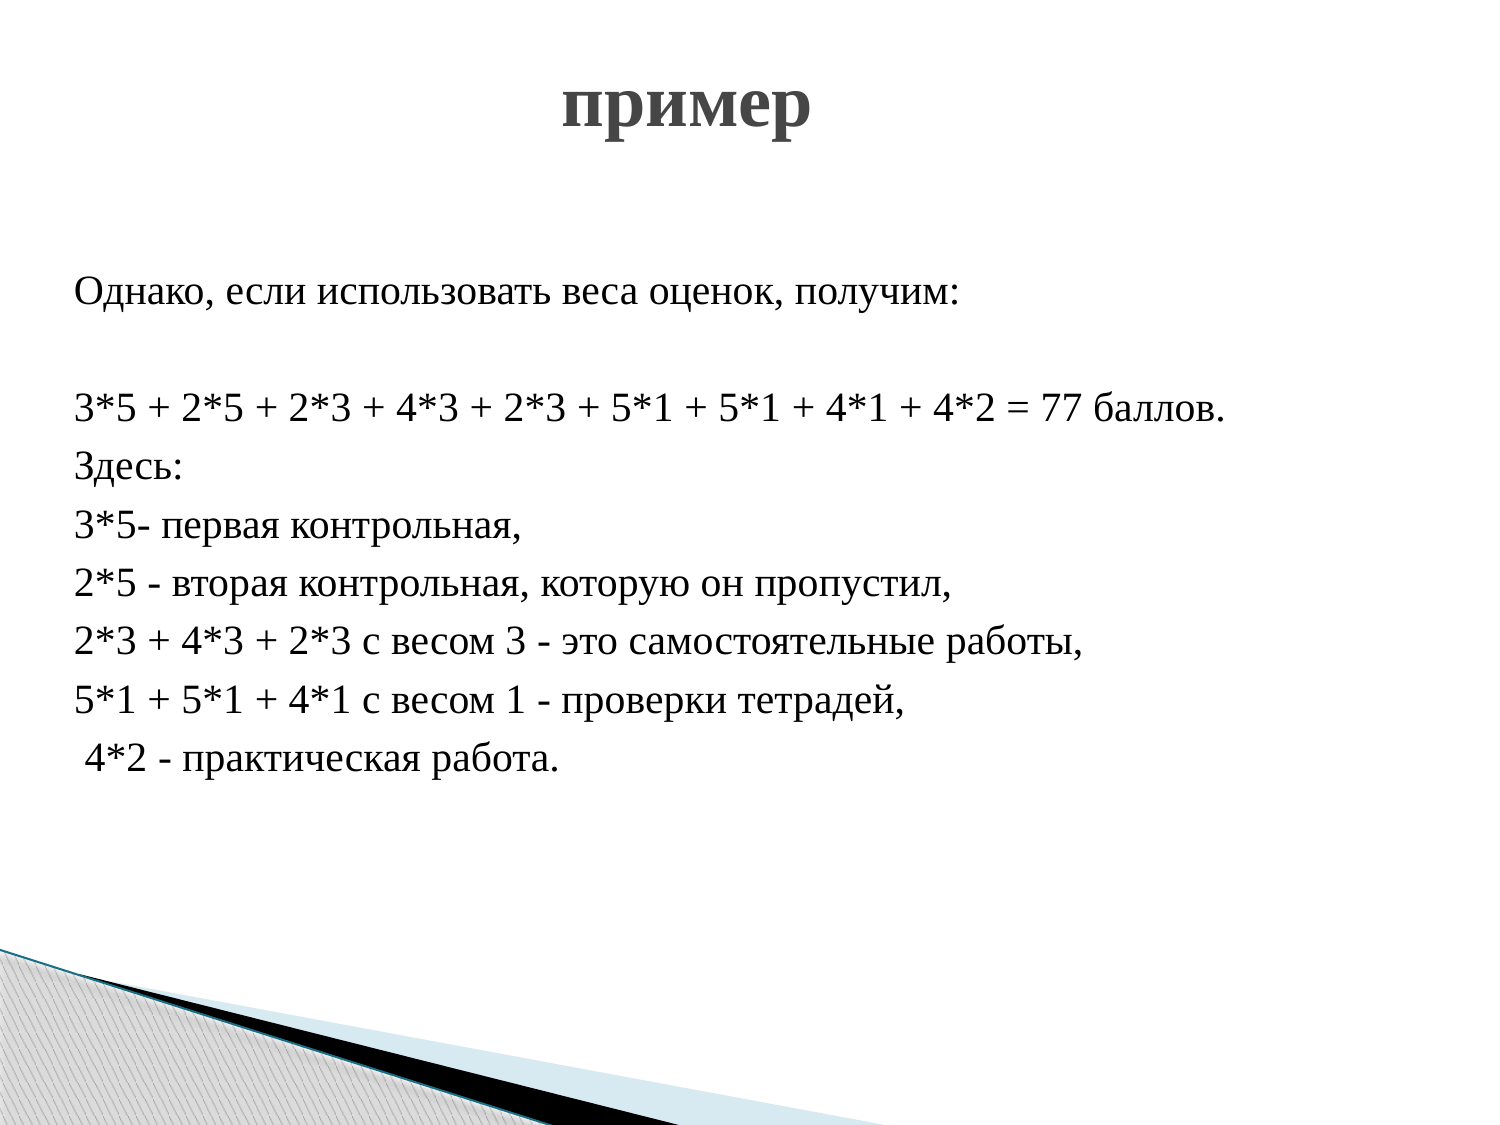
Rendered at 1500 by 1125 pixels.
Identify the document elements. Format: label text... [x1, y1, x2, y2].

title пример [75, 45, 1300, 149]
list Однако, если использовать веса оценок, получим: 3*5 + 2*5 + 2*3 + 4*3 + 2*3 + 5*1 + 5*1 + 4*1 + 4*2 = 77 баллов. Здесь: 3*5- первая контрольная, 2*5 - вторая контрольная, которую он пропустил, 2*3 + 4*3 + 2*3 с весом 3 - это самостоятельные работы, 5*1 + 5*1 + 4*1 с весом 1 - проверки тетрадей, 4*2 - практическая работа. [41, 255, 1500, 882]
